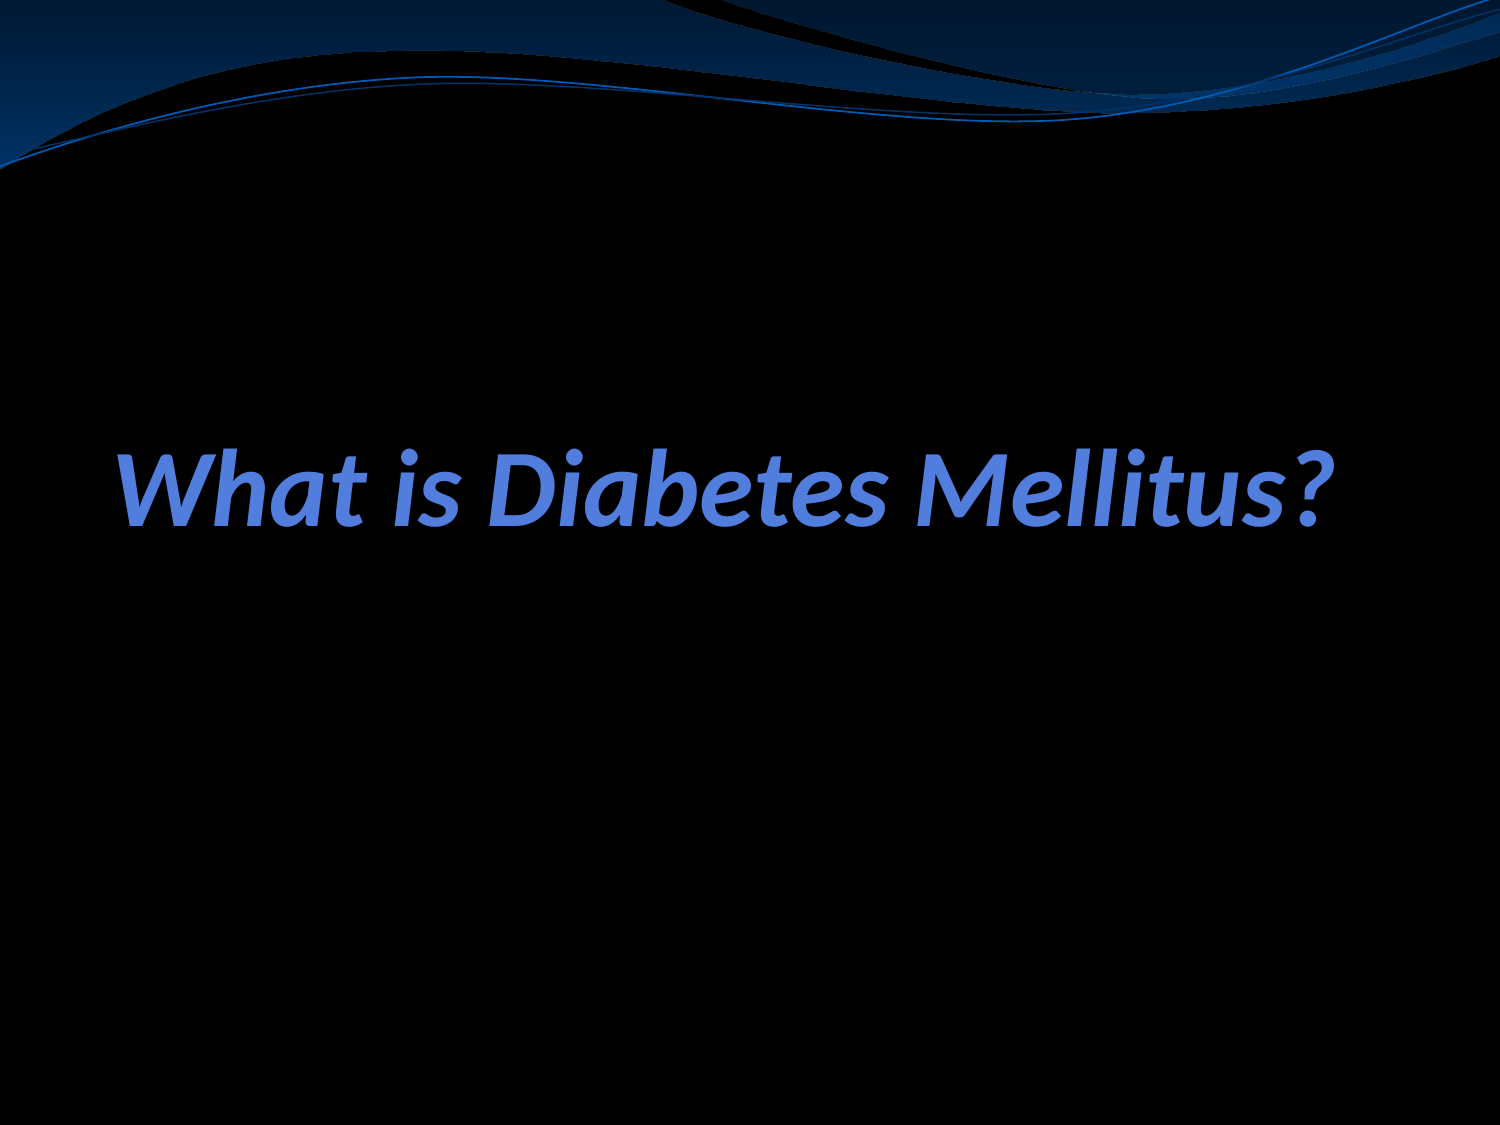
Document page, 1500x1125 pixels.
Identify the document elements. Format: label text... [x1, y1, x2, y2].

title What is Diabetes Mellitus? [87, 324, 1363, 549]
